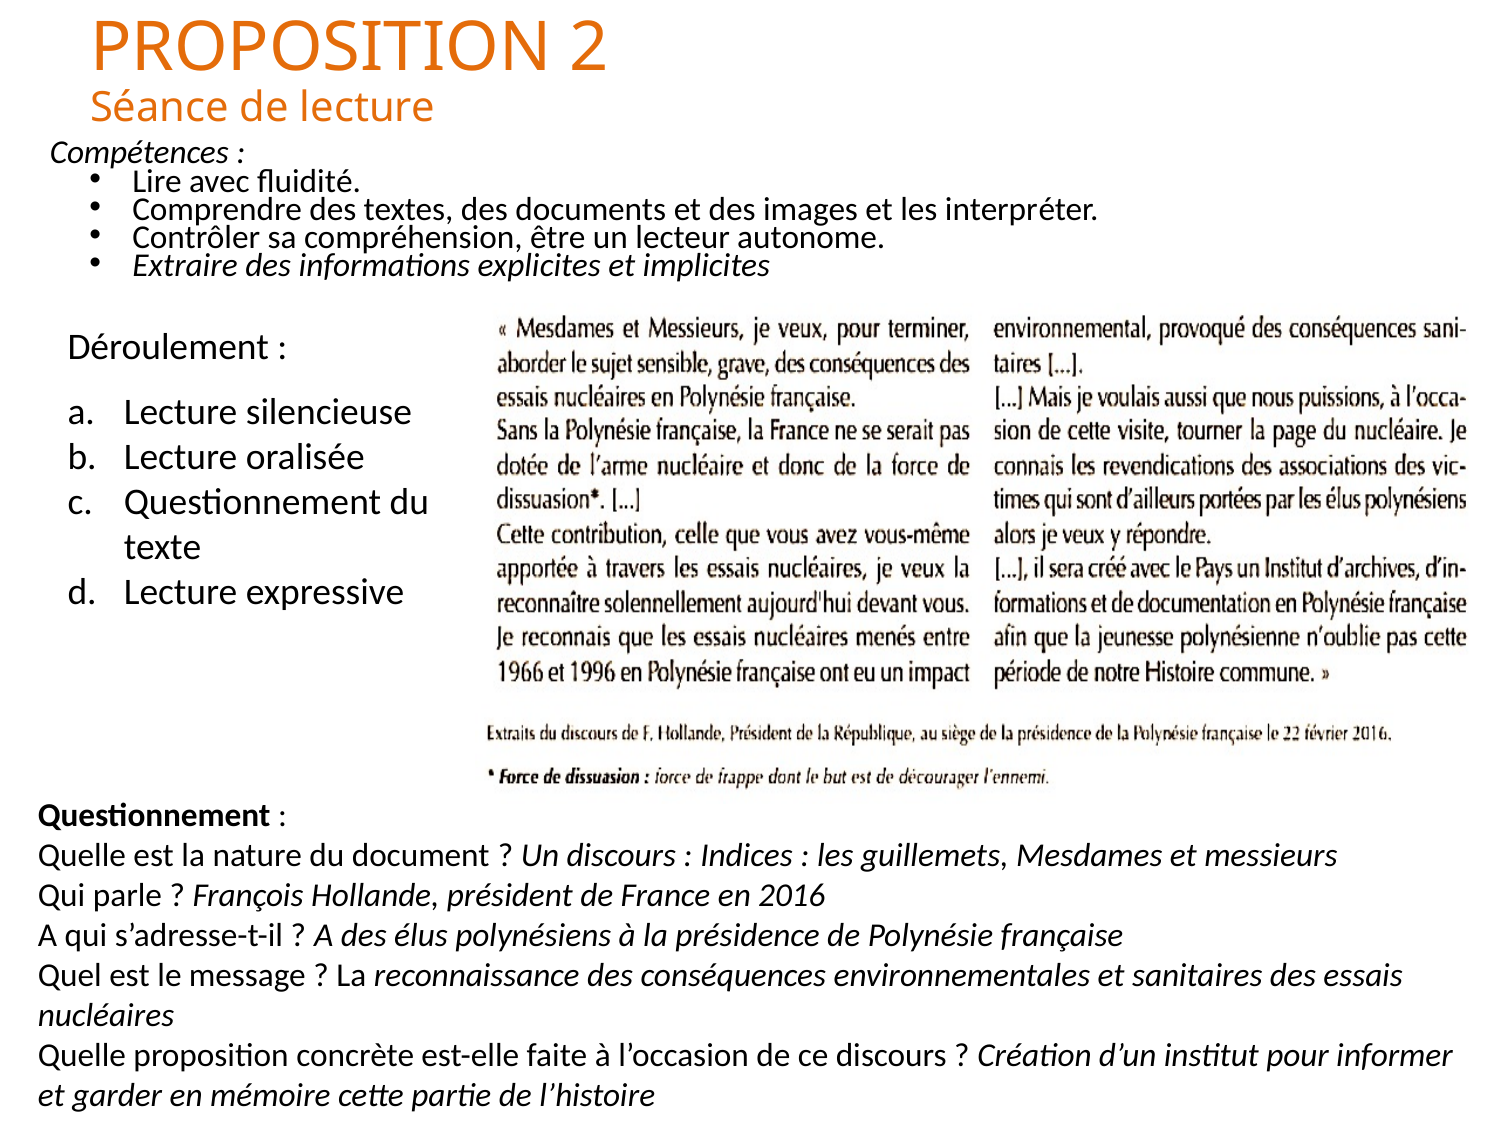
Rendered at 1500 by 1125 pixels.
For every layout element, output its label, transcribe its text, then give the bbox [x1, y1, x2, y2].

title PROPOSITION 2 Séance de lecture [75, 0, 1425, 123]
text_box Compétences : Lire avec fluidité. Comprendre des textes, des documents et des images et les interpréter. Contrôler sa compréhension, être un lecteur autonome. Extraire des informations explicites et implicites [35, 123, 1478, 290]
text_box Déroulement : Lecture silencieuse Lecture oralisée Questionnement du texte Lecture expressive [52, 314, 458, 620]
picture [474, 303, 1480, 804]
text_box Questionnement : Quelle est la nature du document ? Un discours : Indices : les guillemets, Mesdames et messieurs Qui parle ? François Hollande, président de France en 2016 A qui s’adresse-t-il ? A des élus polynésiens à la présidence de Polynésie française Quel est le message ? La reconnaissance des conséquences environnementales et sanitaires des essais nucléaires Quelle proposition concrète est-elle faite à l’occasion de ce discours ? Création d’un institut pour informer et garder en mémoire cette partie de l’histoire [23, 785, 1500, 1120]
